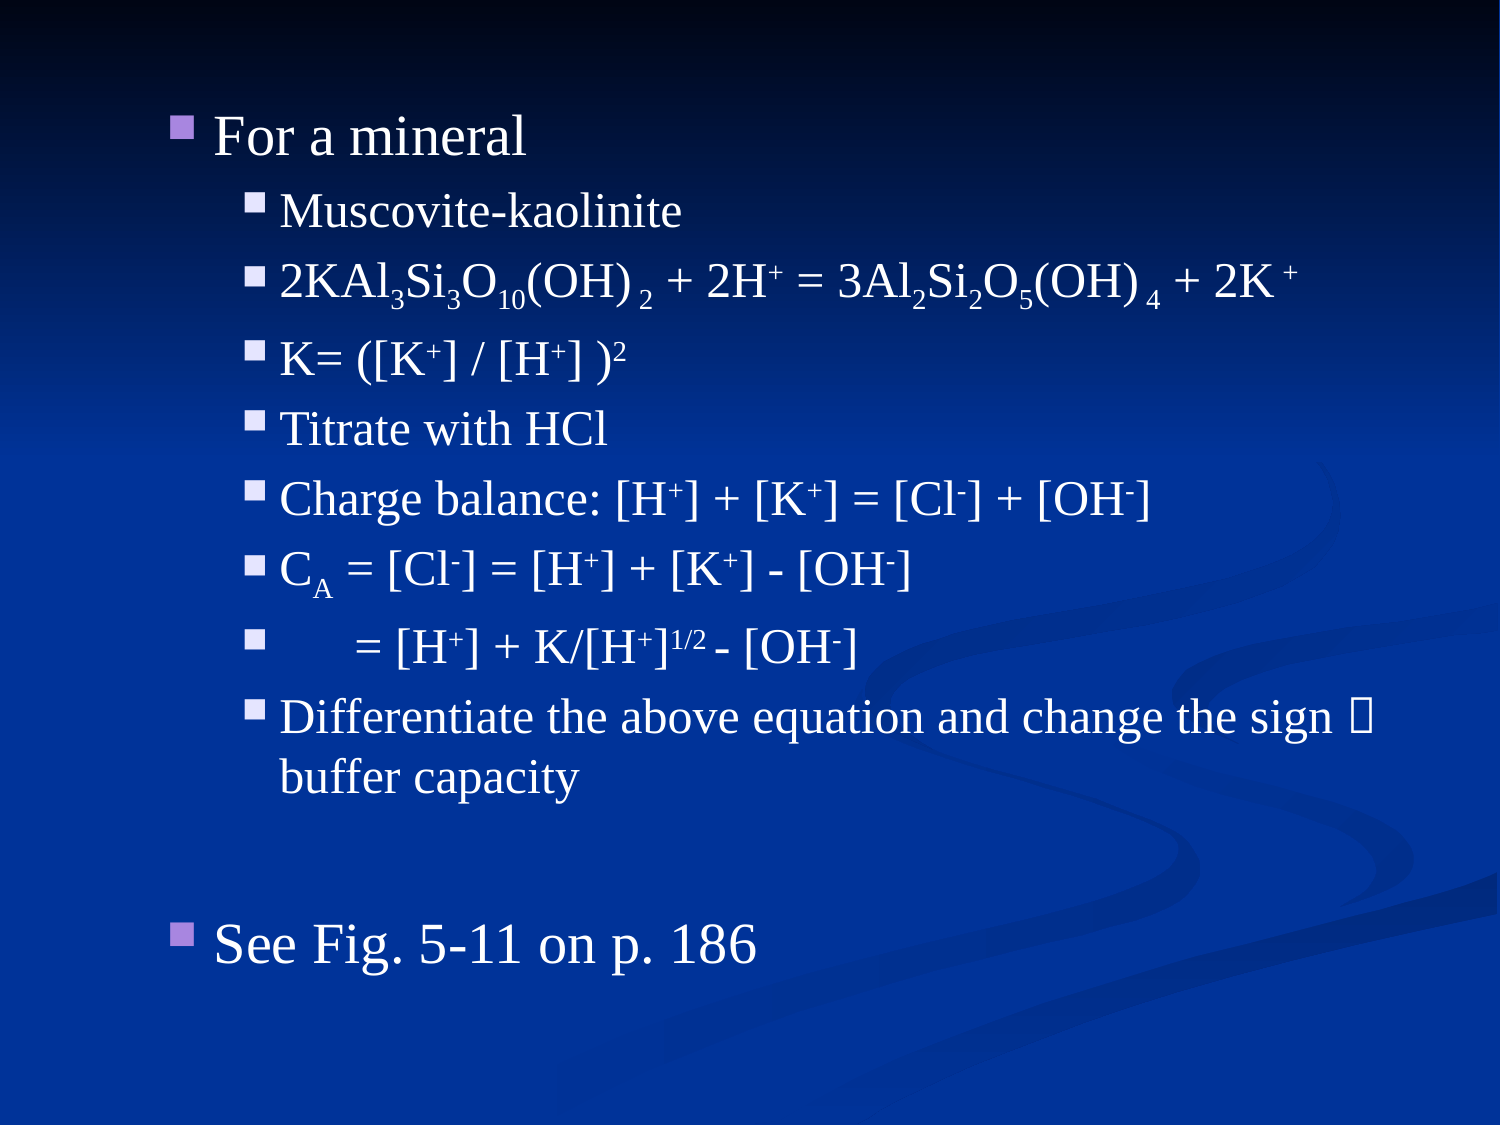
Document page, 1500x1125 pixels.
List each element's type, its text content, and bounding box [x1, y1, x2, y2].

list For a mineral Muscovite-kaolinite 2KAl3Si3O10(OH) 2 + 2H+ = 3Al2Si2O5(OH) 4 + 2K + K= ([K+] / [H+] )2 Titrate with HCl Charge balance: [H+] + [K+] = [Cl-] + [OH-] CA = [Cl-] = [H+] + [K+] - [OH-] = [H+] + K/[H+]1/2 - [OH-] Differentiate the above equation and change the sign  buffer capacity See Fig. 5-11 on p. 186 [76, 89, 1428, 1036]
